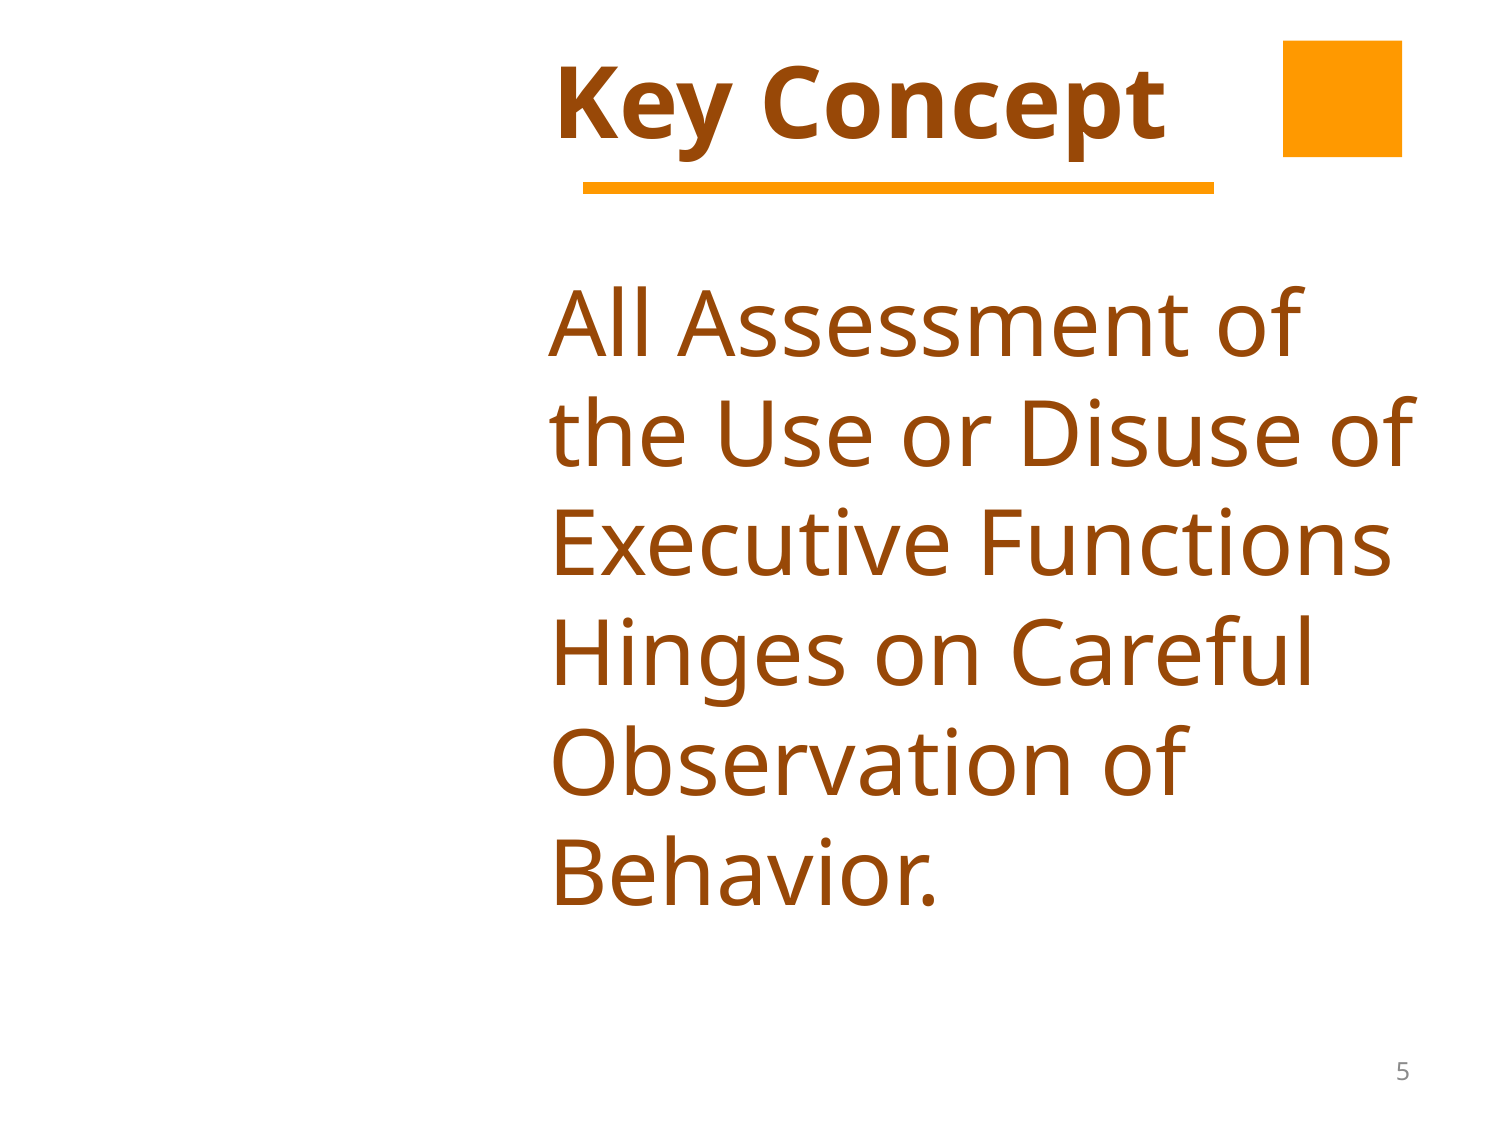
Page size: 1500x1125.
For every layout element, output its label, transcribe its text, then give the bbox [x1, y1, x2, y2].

slide_number 5 [1074, 1042, 1425, 1103]
text_box All Assessment of the Use or Disuse of Executive Functions Hinges on Careful Observation of Behavior. [533, 256, 1436, 932]
text_box Key Concept [538, 30, 1184, 166]
text_box [1281, 38, 1404, 159]
